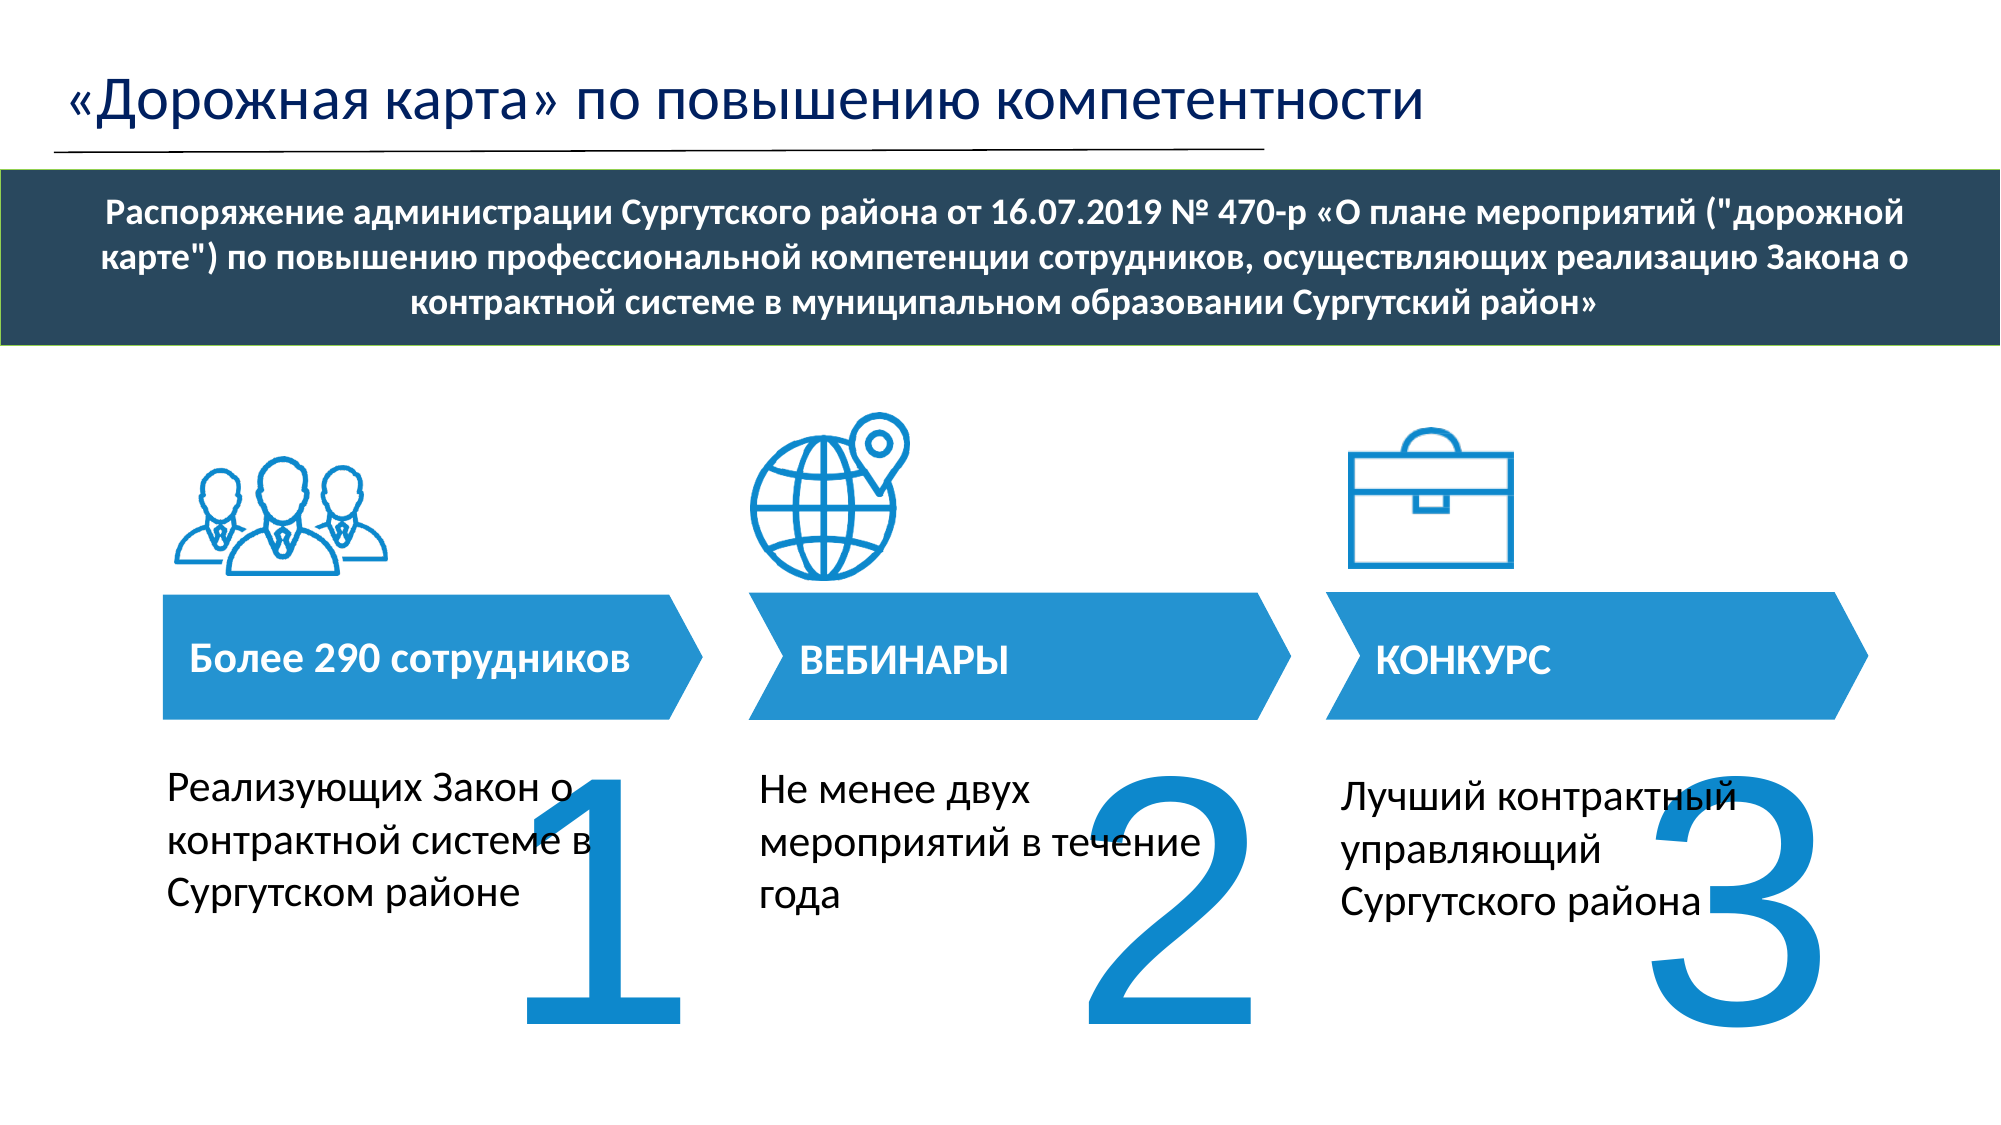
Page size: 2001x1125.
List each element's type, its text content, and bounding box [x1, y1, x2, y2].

text_box [748, 592, 1292, 720]
text_box Не менее двух мероприятий в течение года [744, 752, 1241, 926]
text_box [1325, 592, 1869, 720]
text_box ВЕБИНАРЫ [784, 623, 1187, 691]
text_box Лучший контрактный управляющий Сургутского района [1325, 759, 1823, 932]
text_box «Дорожная карта» по повышению компетентности [50, 50, 1663, 140]
picture [174, 455, 388, 576]
text_box [0, 169, 2000, 346]
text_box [53, 148, 1265, 153]
picture [1348, 427, 1514, 569]
text_box Реализующих Закон о контрактной системе в Сургутском районе [152, 750, 649, 923]
text_box [162, 594, 703, 720]
picture [749, 412, 911, 582]
text_box 1 [498, 666, 701, 1096]
text_box КОНКУРС [1361, 623, 1763, 691]
text_box 2 [1069, 666, 1272, 1096]
text_box 3 [1636, 666, 1839, 1096]
text_box Более 290 сотрудников [174, 621, 674, 690]
text_box Распоряжение администрации Сургутского района от 16.07.2019 № 470-р «О плане мероприятий ("дорожной карте") по повышению профессиональной компетенции сотрудников, осуществляющих реализацию Закона о контрактной системе в муниципальном образовании Сургутский район» [53, 179, 1958, 330]
